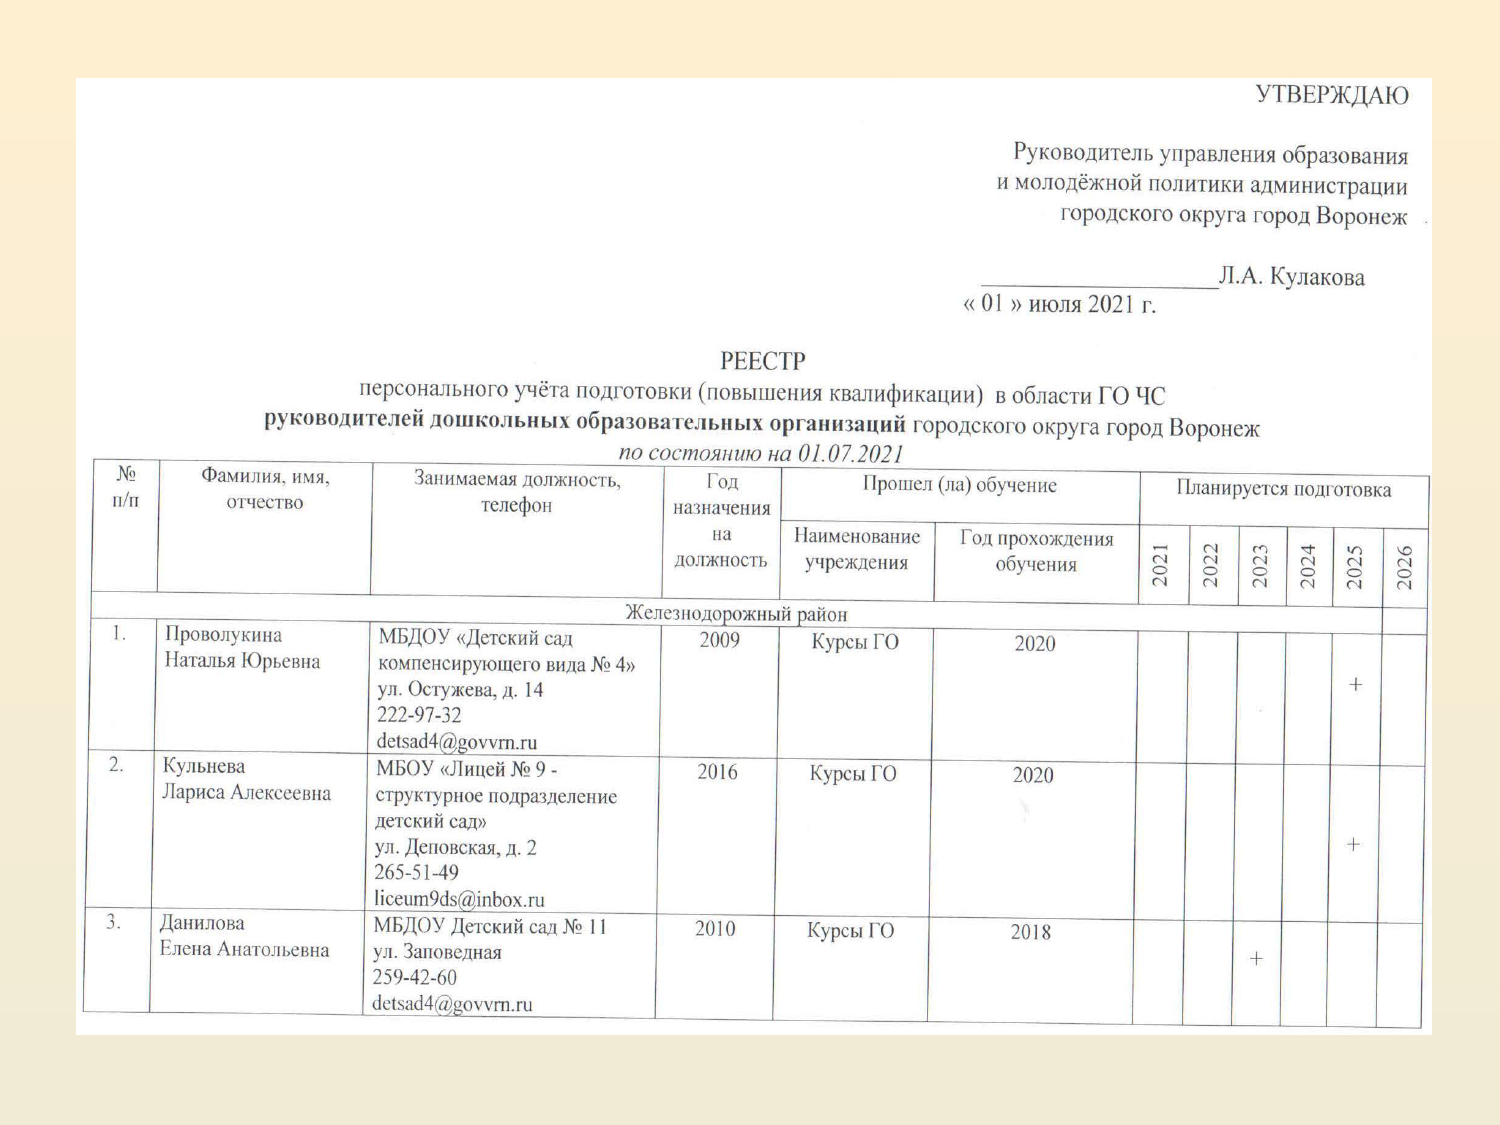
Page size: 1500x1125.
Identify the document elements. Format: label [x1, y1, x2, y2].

picture [76, 77, 1433, 1036]
